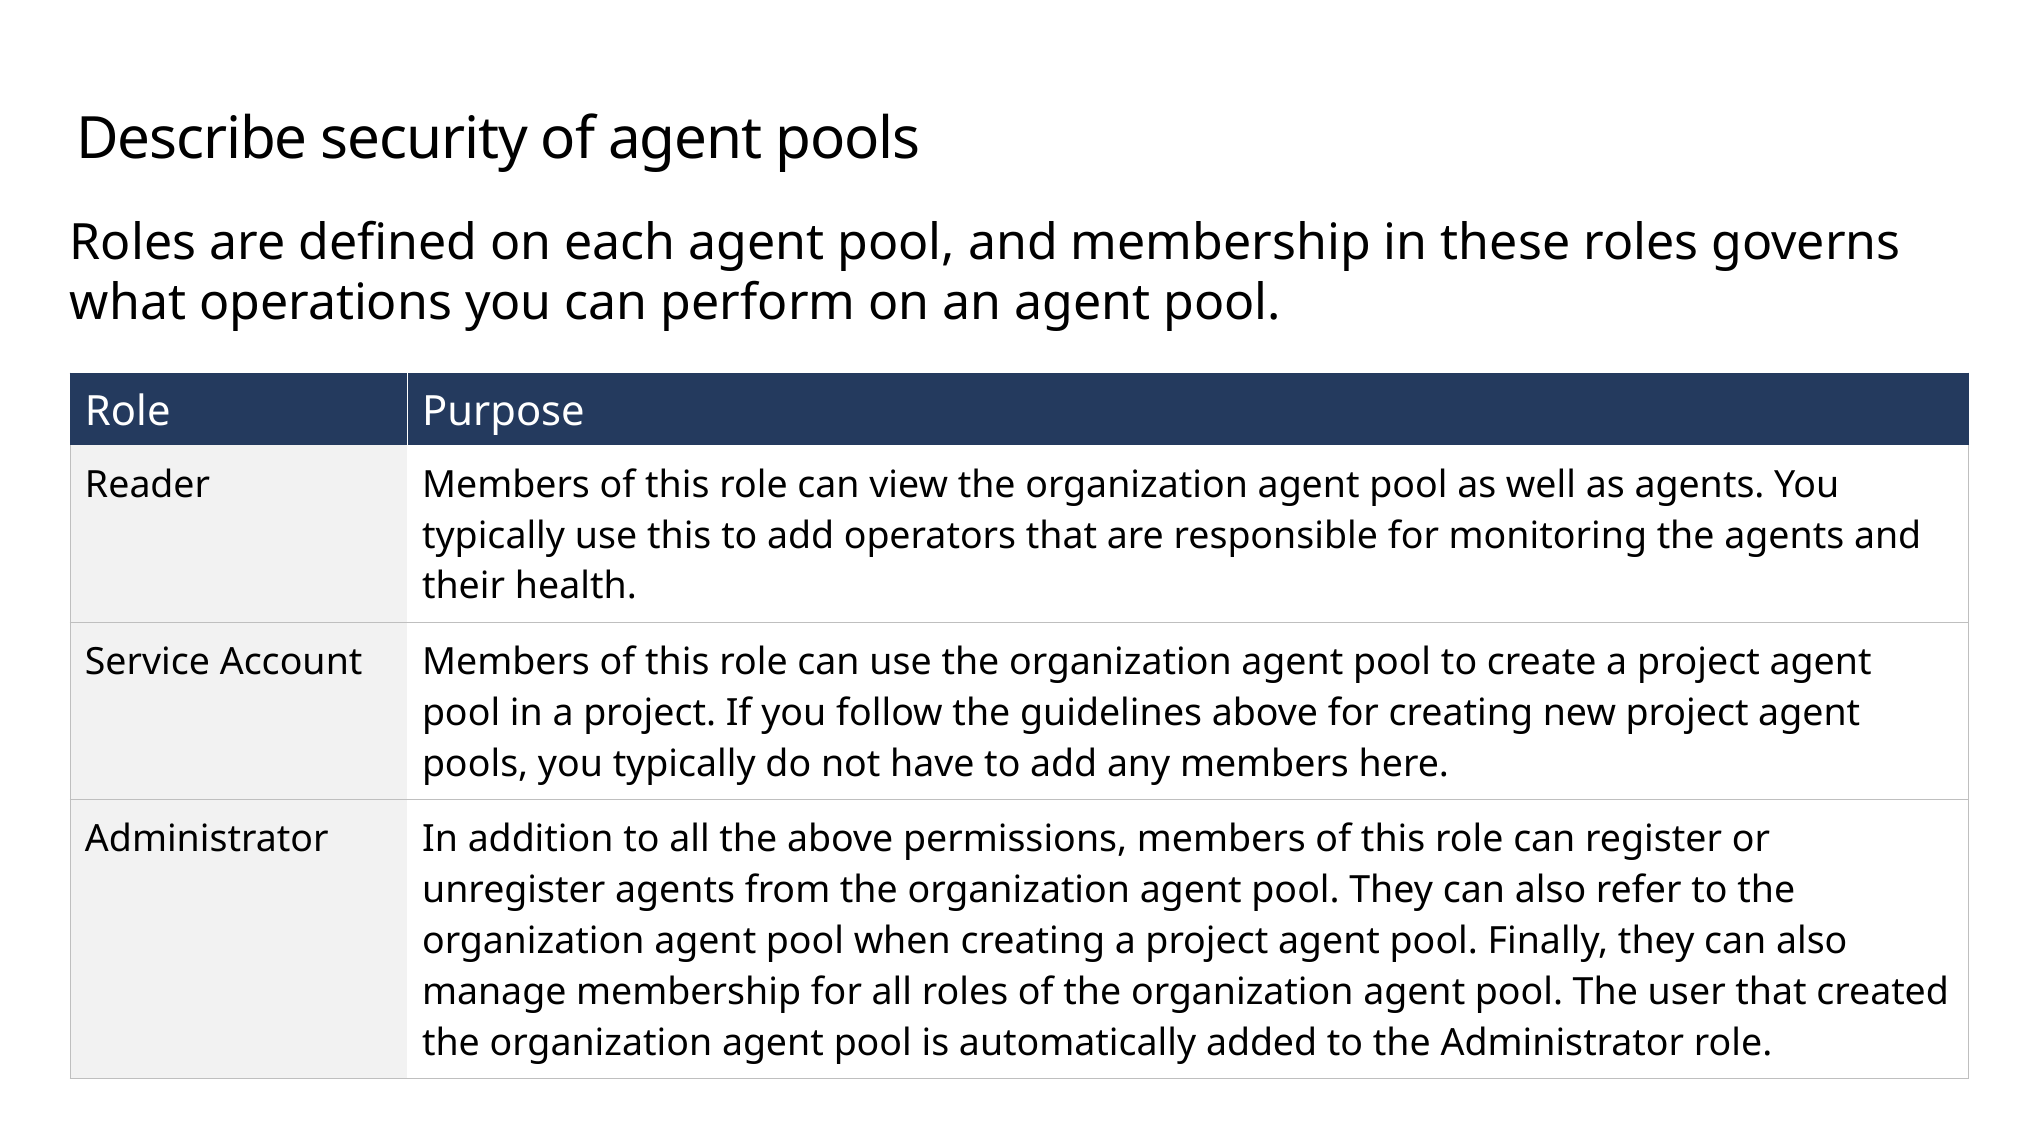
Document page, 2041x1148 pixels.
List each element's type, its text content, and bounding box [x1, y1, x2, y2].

title Describe security of agent pools [76, 103, 1969, 172]
table_header Purpose [408, 374, 1968, 445]
table_cell Service Account [71, 623, 407, 799]
table_header Role [71, 374, 407, 445]
text_box Roles are defined on each agent pool, and membership in these roles governs what operations you can perform on an agent pool. [69, 209, 1969, 336]
table_cell Members of this role can view the organization agent pool as well as agents. You typically use this to add operators that are responsible for monitoring the agents and their health. [407, 445, 1968, 622]
table_cell In addition to all the above permissions, members of this role can register or unregister agents from the organization agent pool. They can also refer to the organization agent pool when creating a project agent pool. Finally, they can also manage membership for all roles of the organization agent pool. The user that created the organization agent pool is automatically added to the Administrator role. [407, 800, 1968, 1078]
table_cell Administrator [71, 800, 407, 1078]
table_cell Members of this role can use the organization agent pool to create a project agent pool in a project. If you follow the guidelines above for creating new project agent pools, you typically do not have to add any members here. [407, 623, 1968, 799]
table_cell Reader [71, 445, 407, 622]
